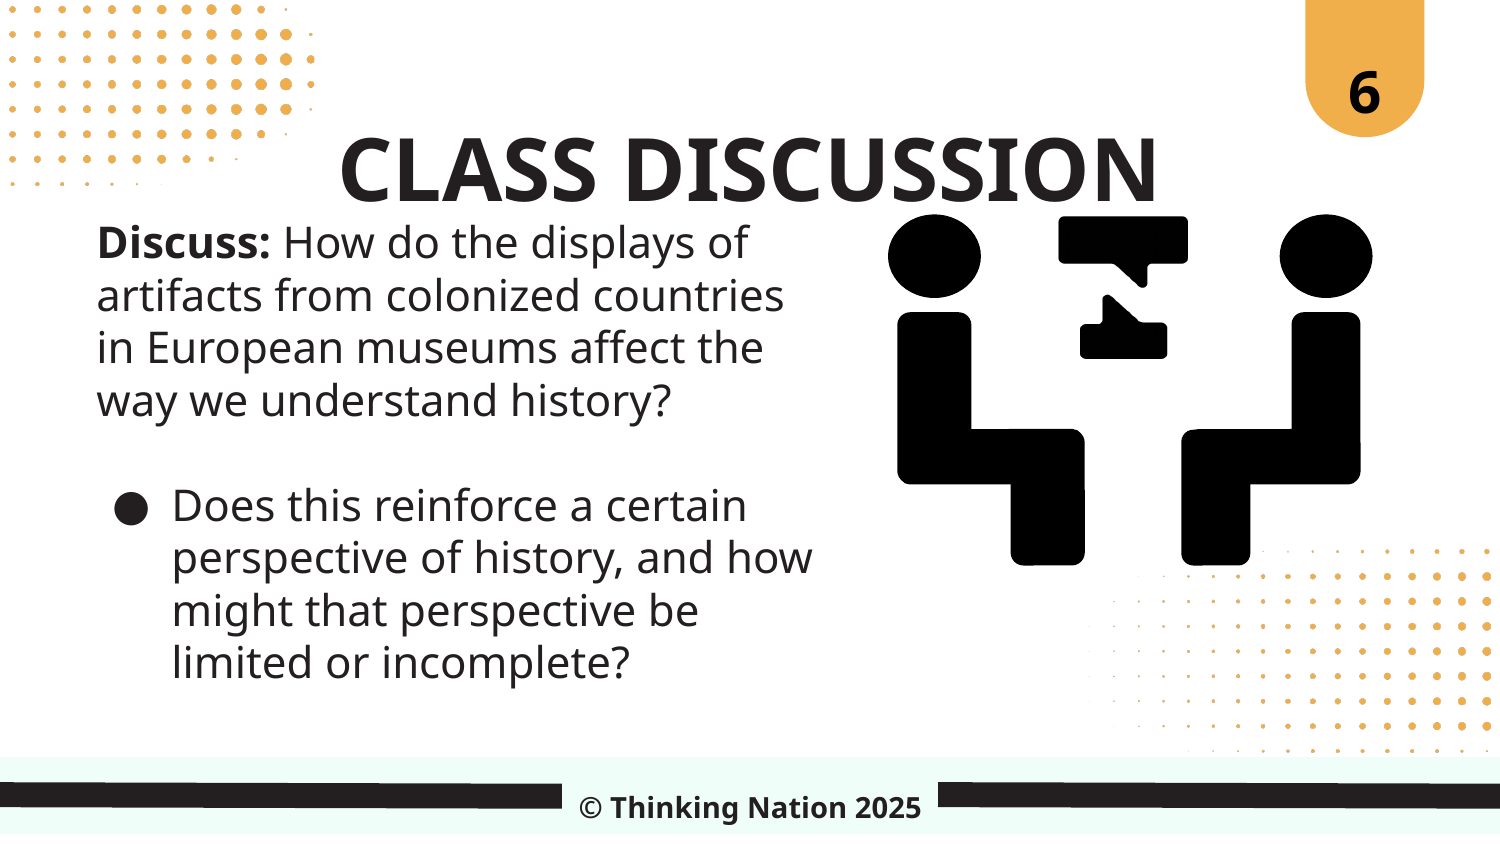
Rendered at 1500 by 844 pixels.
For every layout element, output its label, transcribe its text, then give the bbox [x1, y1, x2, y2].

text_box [1300, 0, 1430, 138]
text_box Discuss: How do the displays of artifacts from colonized countries in European museums affect the way we understand history? Does this reinforce a certain perspective of history, and how might that perspective be limited or incomplete? [96, 214, 816, 688]
text_box CLASS DISCUSSION [209, 71, 1291, 219]
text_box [888, 187, 1372, 565]
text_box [0, 756, 1500, 835]
text_box [0, 0, 315, 186]
text_box [1064, 549, 1500, 754]
